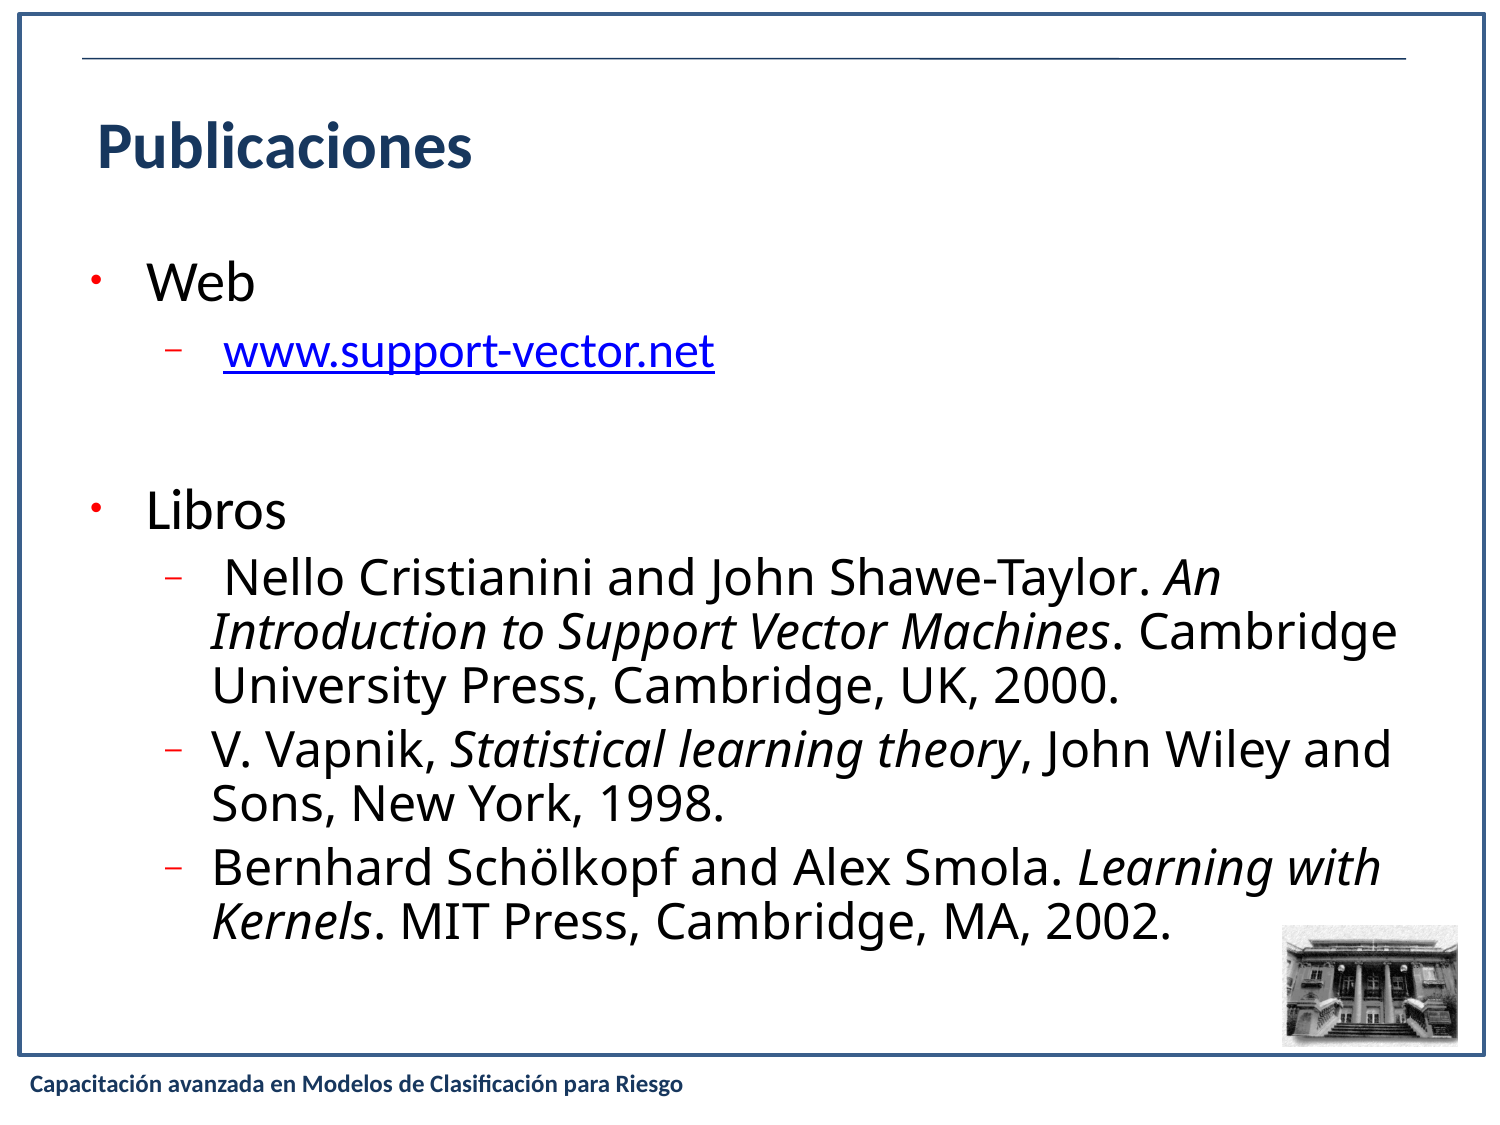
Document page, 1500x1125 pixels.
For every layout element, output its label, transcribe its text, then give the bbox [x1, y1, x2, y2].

picture [1282, 925, 1458, 1047]
title Publicaciones [81, 81, 1414, 202]
list Web www.support-vector.net Libros Nello Cristianini and John Shawe-Taylor. An Introduction to Support Vector Machines. Cambridge University Press, Cambridge, UK, 2000. V. Vapnik, Statistical learning theory, John Wiley and Sons, New York, 1998. Bernhard Schölkopf and Alex Smola. Learning with Kernels. MIT Press, Cambridge, MA, 2002. [74, 243, 1417, 1028]
